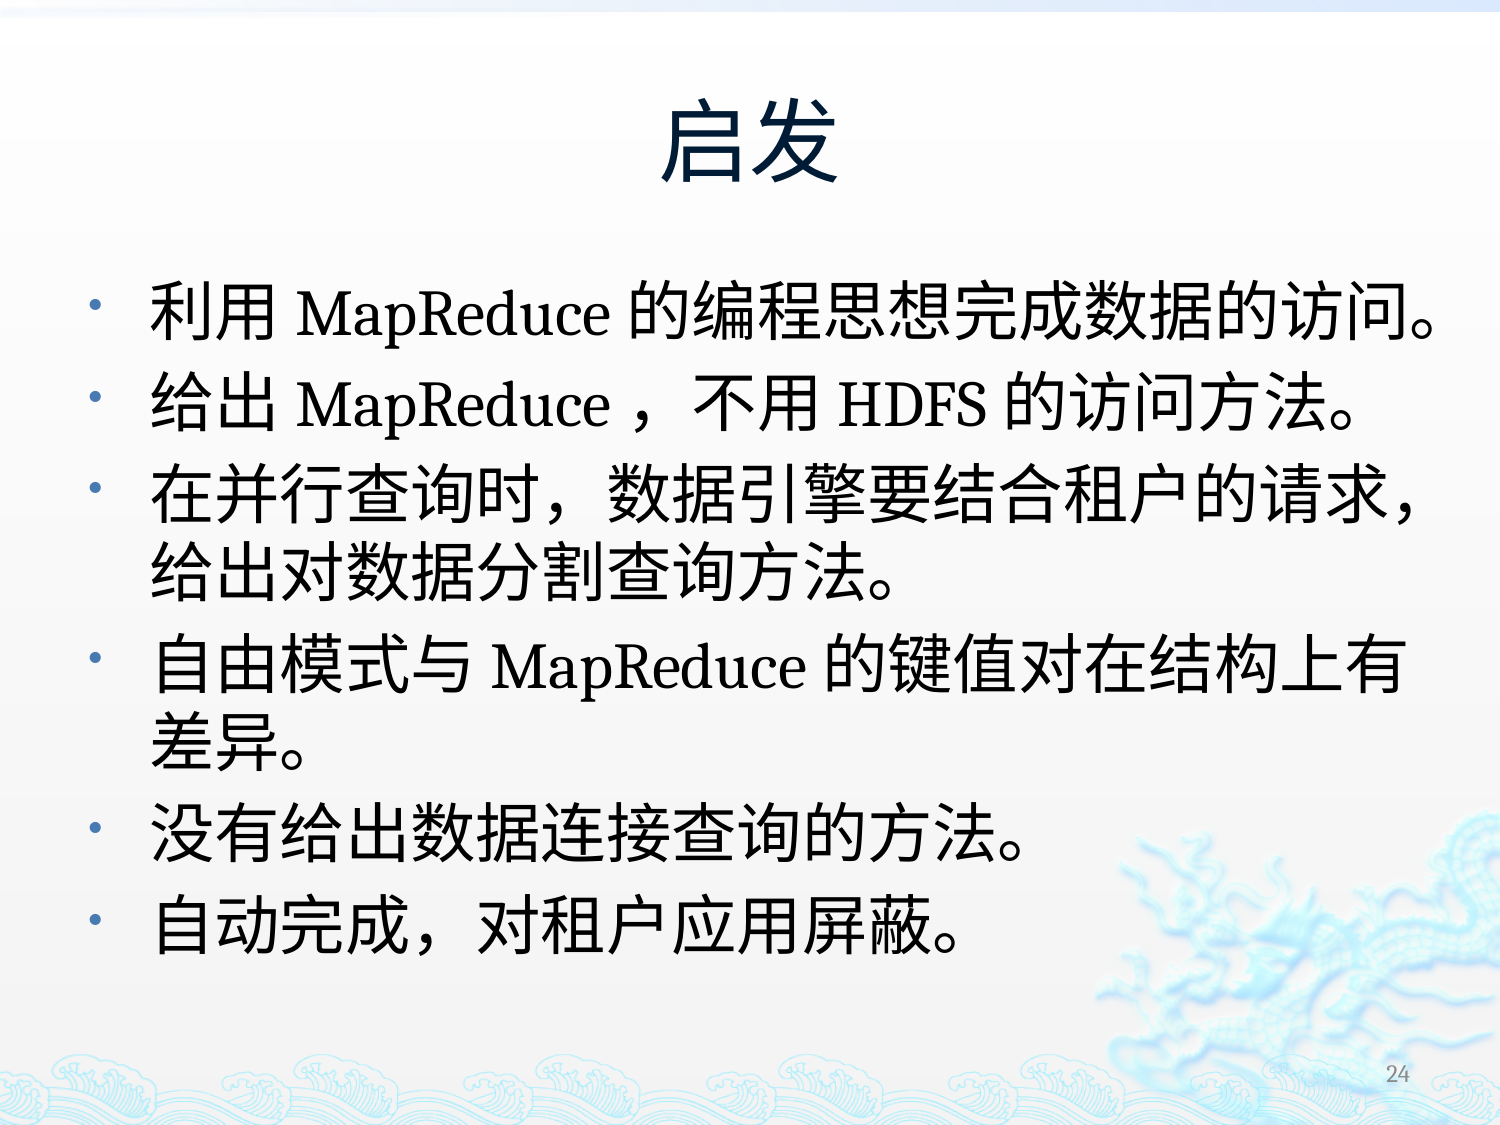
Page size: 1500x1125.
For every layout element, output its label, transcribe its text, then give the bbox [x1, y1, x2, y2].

list 利用MapReduce的编程思想完成数据的访问。 给出MapReduce，不用HDFS的访问方法。 在并行查询时，数据引擎要结合租户的请求，给出对数据分割查询方法。 自由模式与MapReduce的键值对在结构上有差异。 没有给出数据连接查询的方法。 自动完成，对租户应用屏蔽。 [75, 262, 1425, 1005]
slide_number 24 [1074, 1042, 1425, 1103]
title 启发 [75, 45, 1425, 233]
